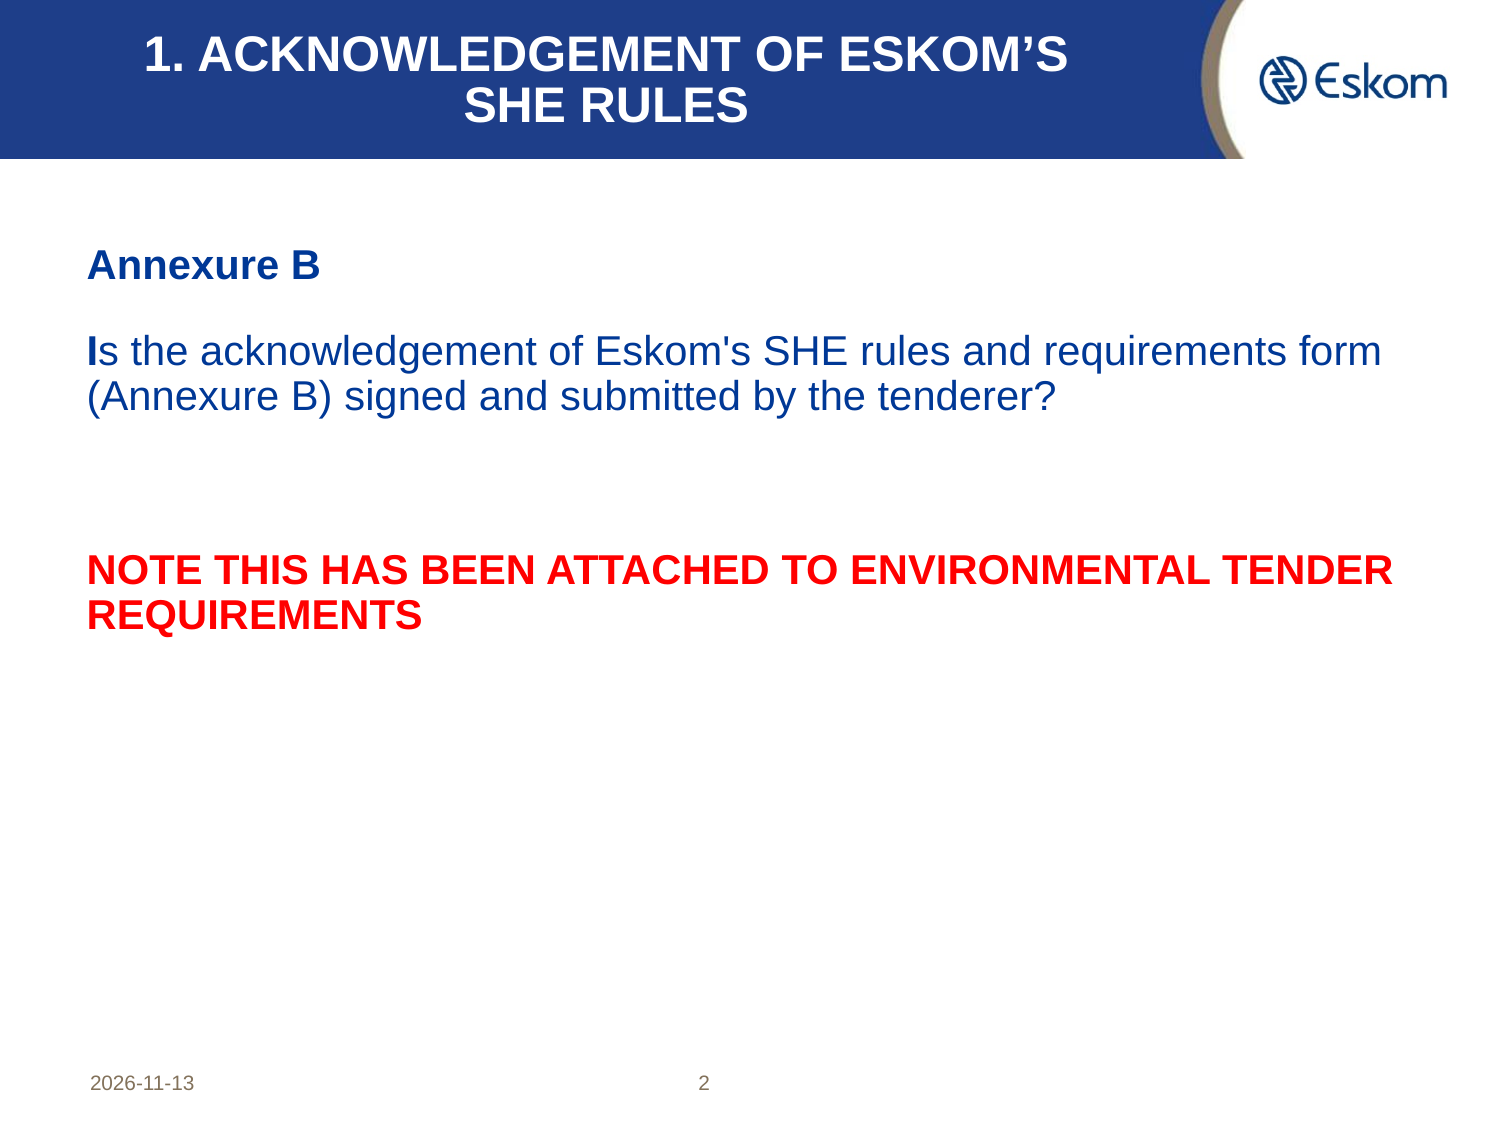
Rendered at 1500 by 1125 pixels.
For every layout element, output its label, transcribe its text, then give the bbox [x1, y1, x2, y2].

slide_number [74, 1058, 361, 1103]
title 1. ACKNOWLEDGEMENT OF ESKOM’S SHE RULES [71, 27, 1142, 137]
picture [0, 0, 1246, 159]
picture [1257, 55, 1450, 105]
list Annexure B Is the acknowledgement of Eskom's SHE rules and requirements form (Annexure B) signed and submitted by the tenderer? NOTE THIS HAS BEEN ATTACHED TO ENVIRONMENTAL TENDER REQUIREMENTS [71, 235, 1447, 1064]
slide_number 2 [622, 1058, 786, 1103]
